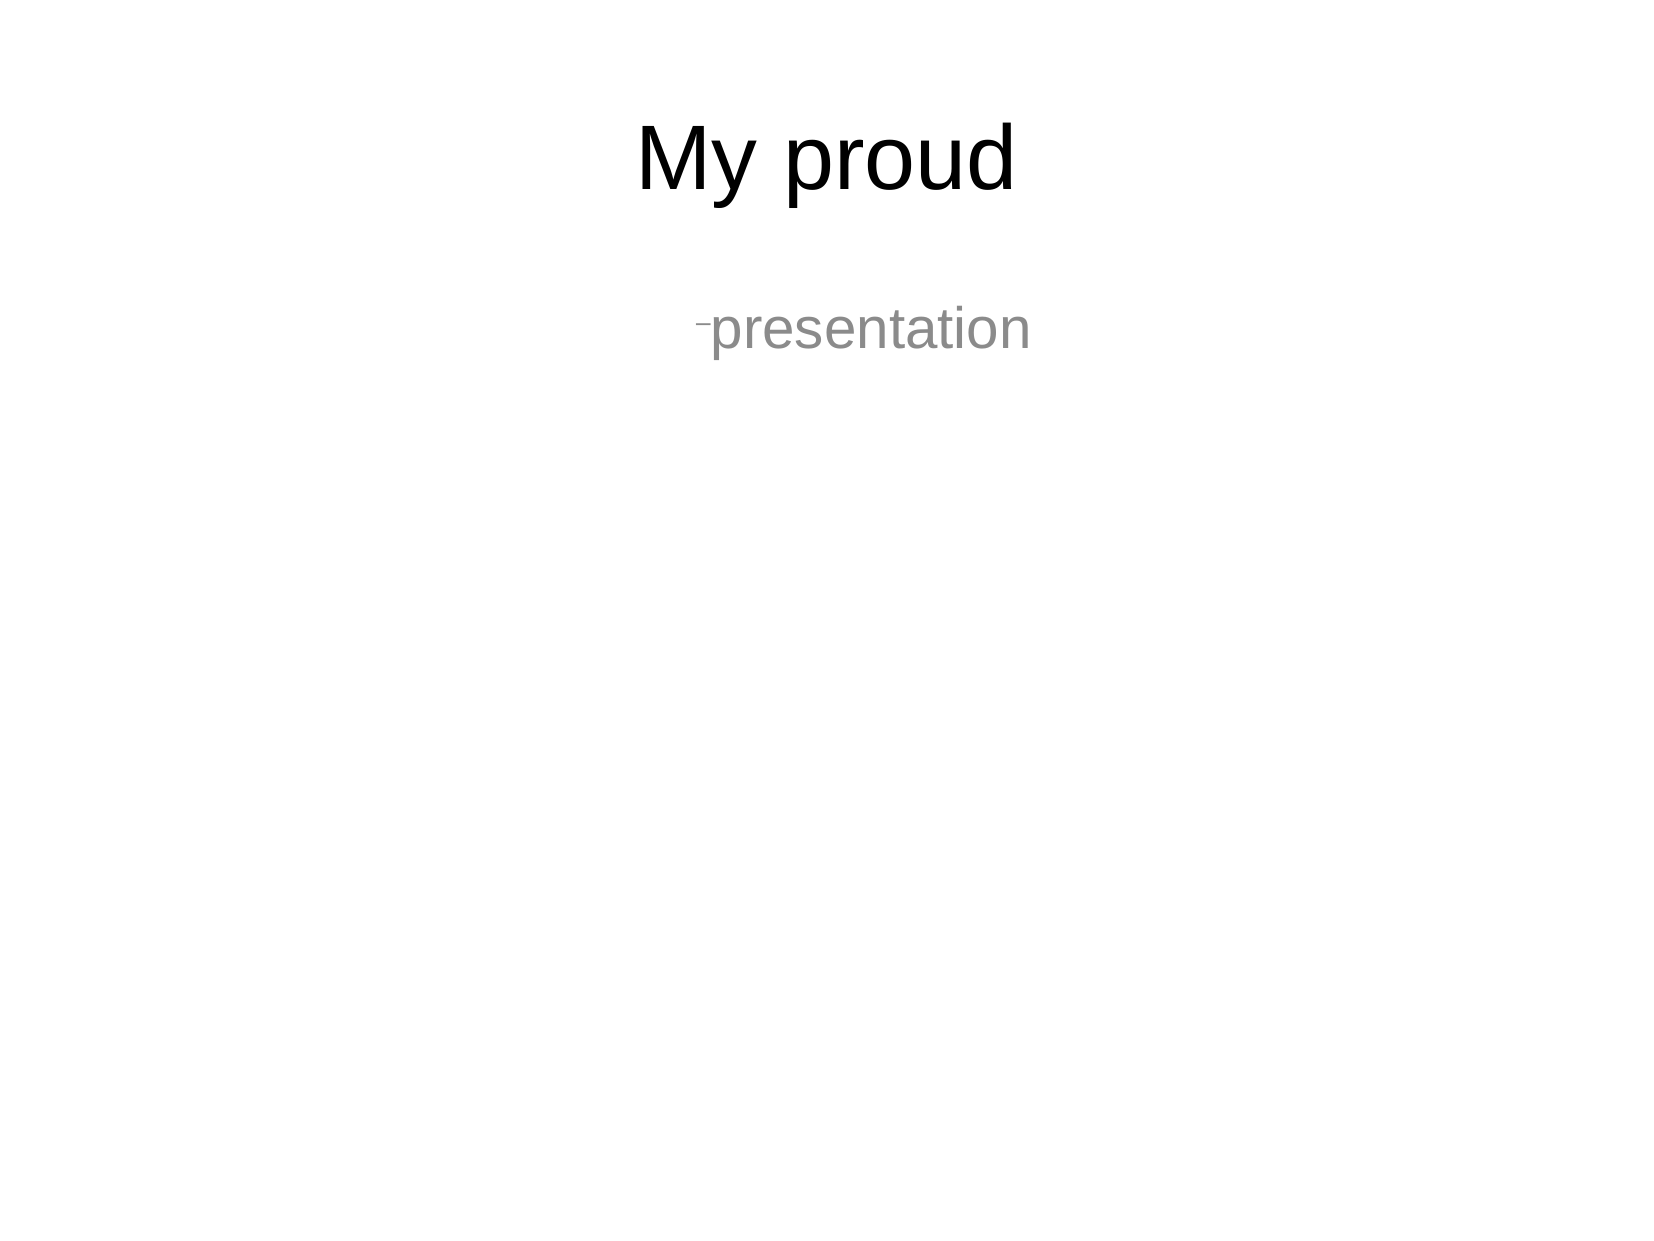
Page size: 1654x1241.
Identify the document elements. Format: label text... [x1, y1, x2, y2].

subtitle presentation [82, 290, 1571, 1109]
title My proud [82, 49, 1571, 257]
